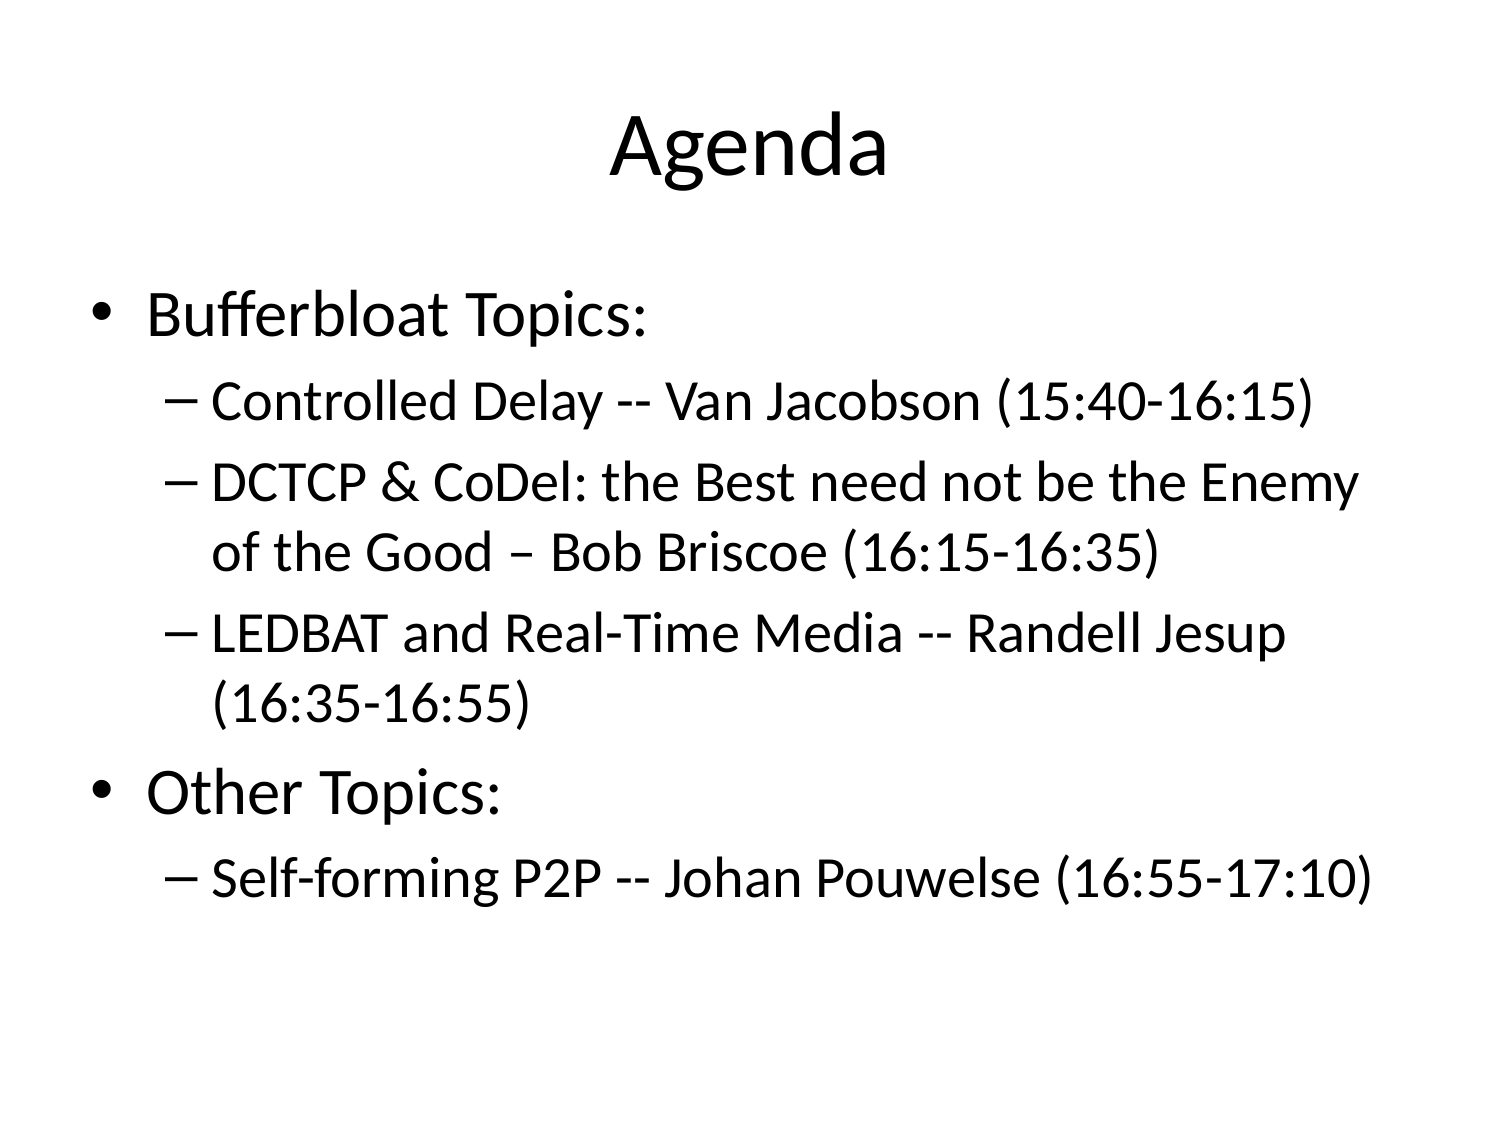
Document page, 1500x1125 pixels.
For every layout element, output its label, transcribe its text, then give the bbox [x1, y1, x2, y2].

title Agenda [75, 45, 1425, 233]
list Bufferbloat Topics: Controlled Delay -- Van Jacobson (15:40-16:15) DCTCP & CoDel: the Best need not be the Enemy of the Good – Bob Briscoe (16:15-16:35) LEDBAT and Real-Time Media -- Randell Jesup (16:35-16:55) Other Topics: Self-forming P2P -- Johan Pouwelse (16:55-17:10) [75, 262, 1425, 1005]
